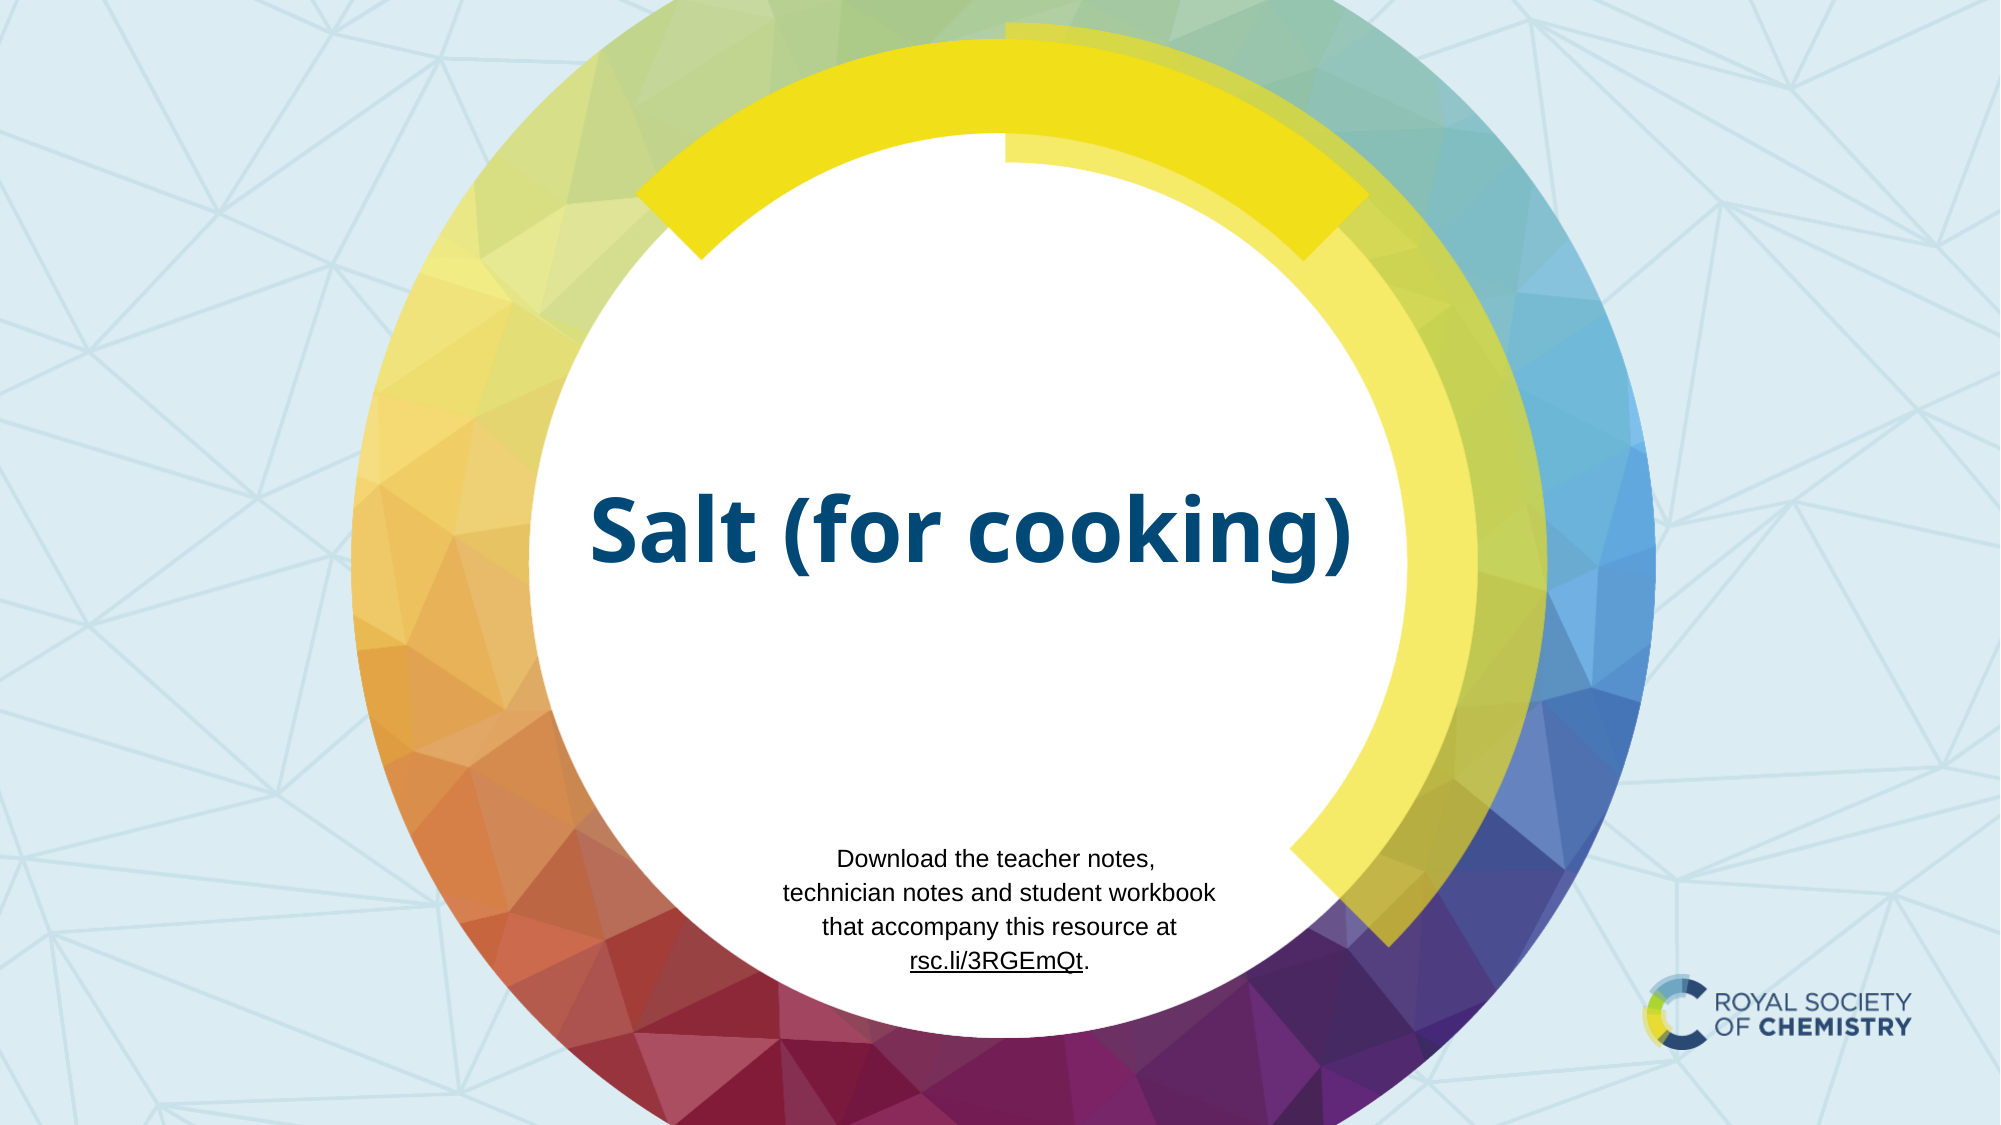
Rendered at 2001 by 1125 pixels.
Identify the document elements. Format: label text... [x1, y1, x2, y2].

list Download the teacher notes, technician notes and student workbook that accompany this resource at rsc.li/3RGEmQt. [557, 763, 1443, 975]
title Salt (for cooking) [528, 363, 1415, 636]
picture [0, 0, 2001, 1125]
